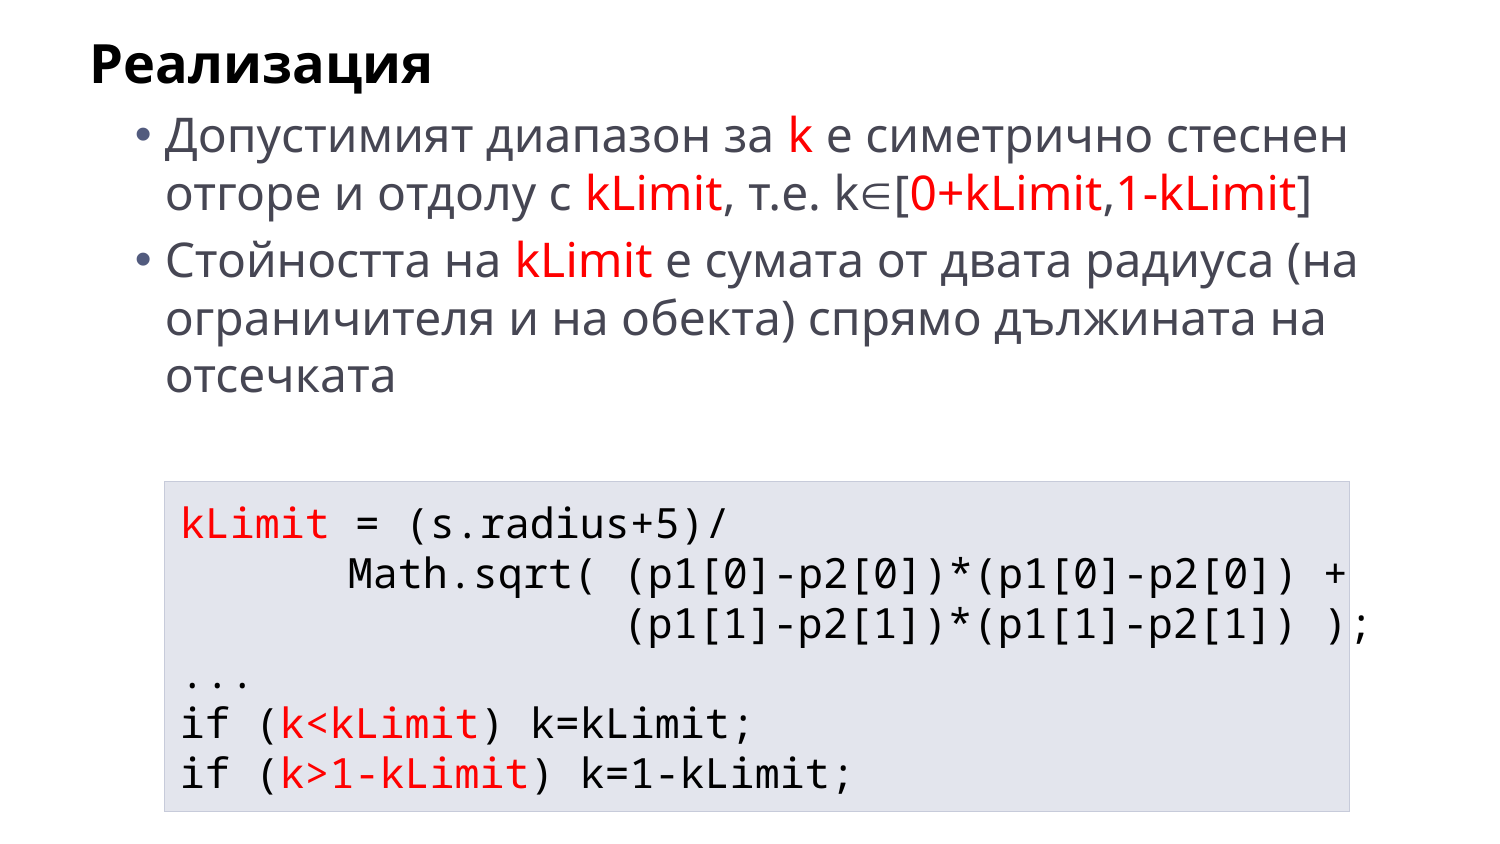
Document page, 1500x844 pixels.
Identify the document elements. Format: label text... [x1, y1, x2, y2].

text_box kLimit = (s.radius+5)/ Math.sqrt( (p1[0]-p2[0])*(p1[0]-p2[0]) + (p1[1]-p2[1])*(p1[1]-p2[1]) ); ... if (k<kLimit) k=kLimit; if (k>1-kLimit) k=1-kLimit; [164, 481, 1350, 812]
list Реализация Допустимият диапазон за k е симетрично стеснен отгоре и отдолу с kLimit, т.е. k[0+kLimit,1-kLimit] Стойността на kLimit е сумата от двата радиуса (на ограничителя и на обекта) спрямо дължината на отсечката [75, 21, 1475, 835]
